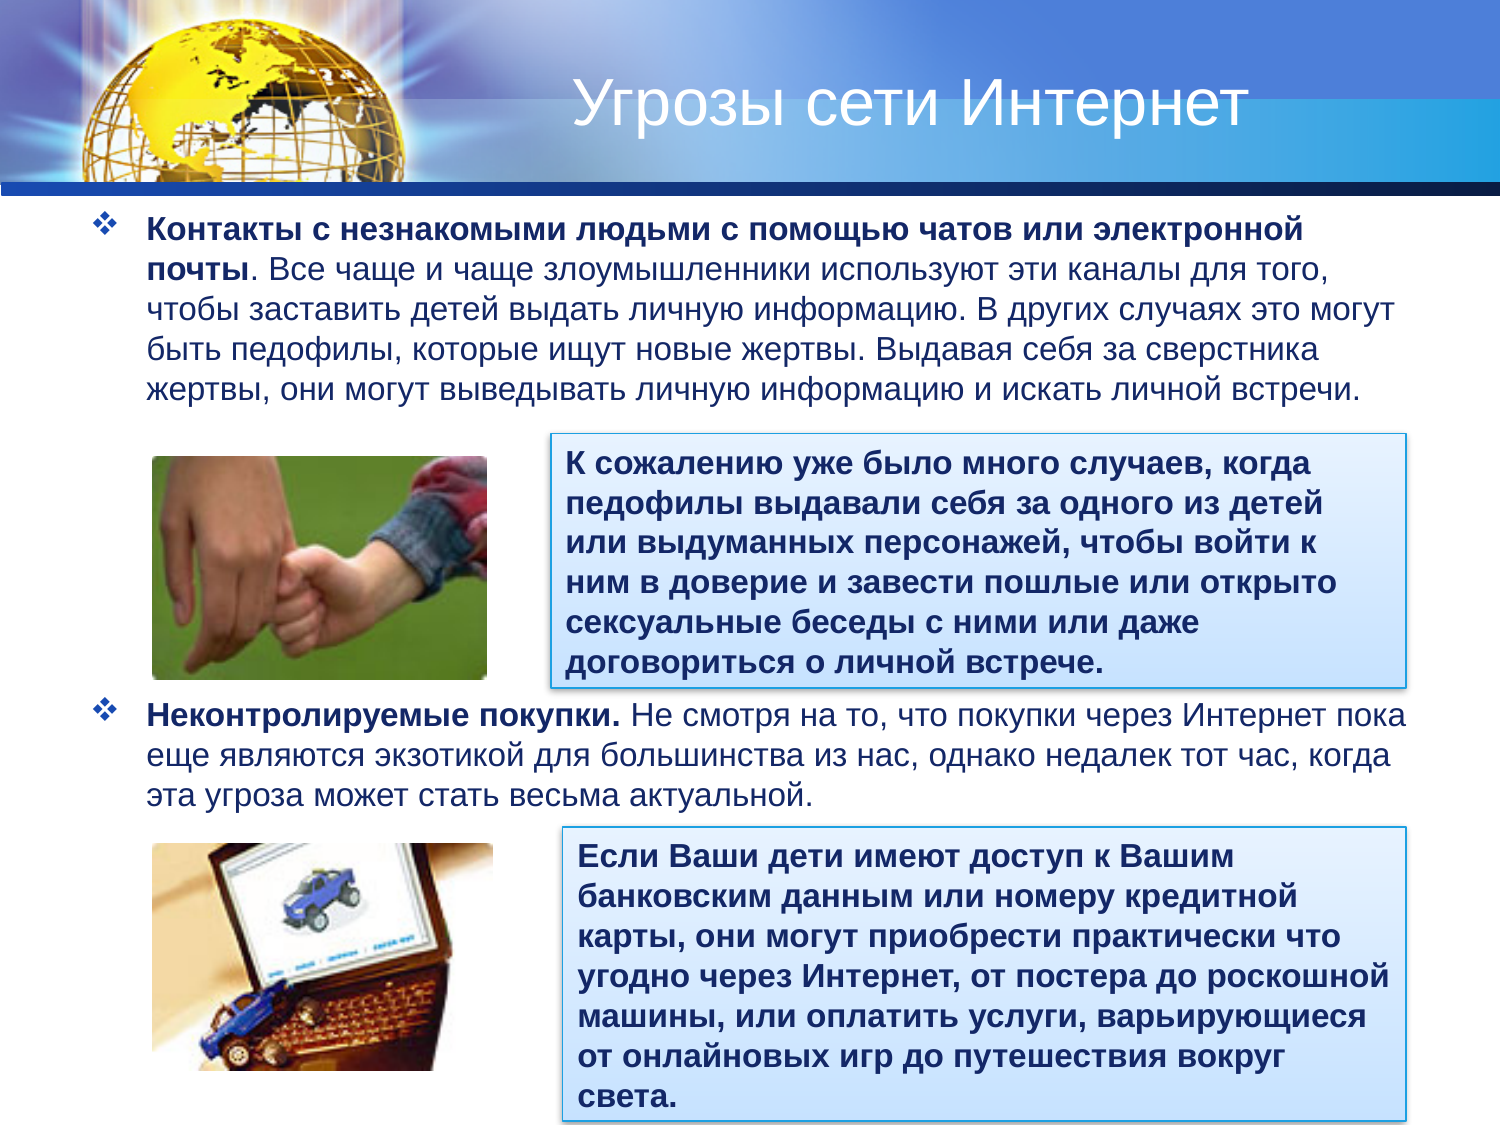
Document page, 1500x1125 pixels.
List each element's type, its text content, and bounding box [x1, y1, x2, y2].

picture [0, 0, 1500, 185]
picture [152, 843, 493, 1071]
title Угрозы сети Интернет [398, 58, 1424, 139]
text_box Если Ваши дети имеют доступ к Вашим банковским данным или номеру кредитной карты, они могут приобрести практически что угодно через Интернет, от постера до роскошной машины, или оплатить услуги, варьирующиеся от онлайновых игр до путешествия вокруг света. [562, 826, 1407, 1122]
list Контакты с незнакомыми людьми с помощью чатов или электронной почты. Все чаще и чаще злоумышленники используют эти каналы для того, чтобы заставить детей выдать личную информацию. В других случаях это могут быть педофилы, которые ищут новые жертвы. Выдавая себя за сверстника жертвы, они могут выведывать личную информацию и искать личной встречи. Неконтролируемые покупки. Не смотря на то, что покупки через Интернет пока еще являются экзотикой для большинства из нас, однако недалек тот час, когда эта угроза может стать весьма актуальной. [74, 199, 1426, 1038]
picture [152, 456, 487, 680]
text_box К сожалению уже было много случаев, когда педофилы выдавали себя за одного из детей или выдуманных персонажей, чтобы войти к ним в доверие и завести пошлые или открыто сексуальные беседы с ними или даже договориться о личной встрече. [550, 433, 1407, 689]
text_box 50% детей выходят в Интернет одни [298, 99, 412, 183]
